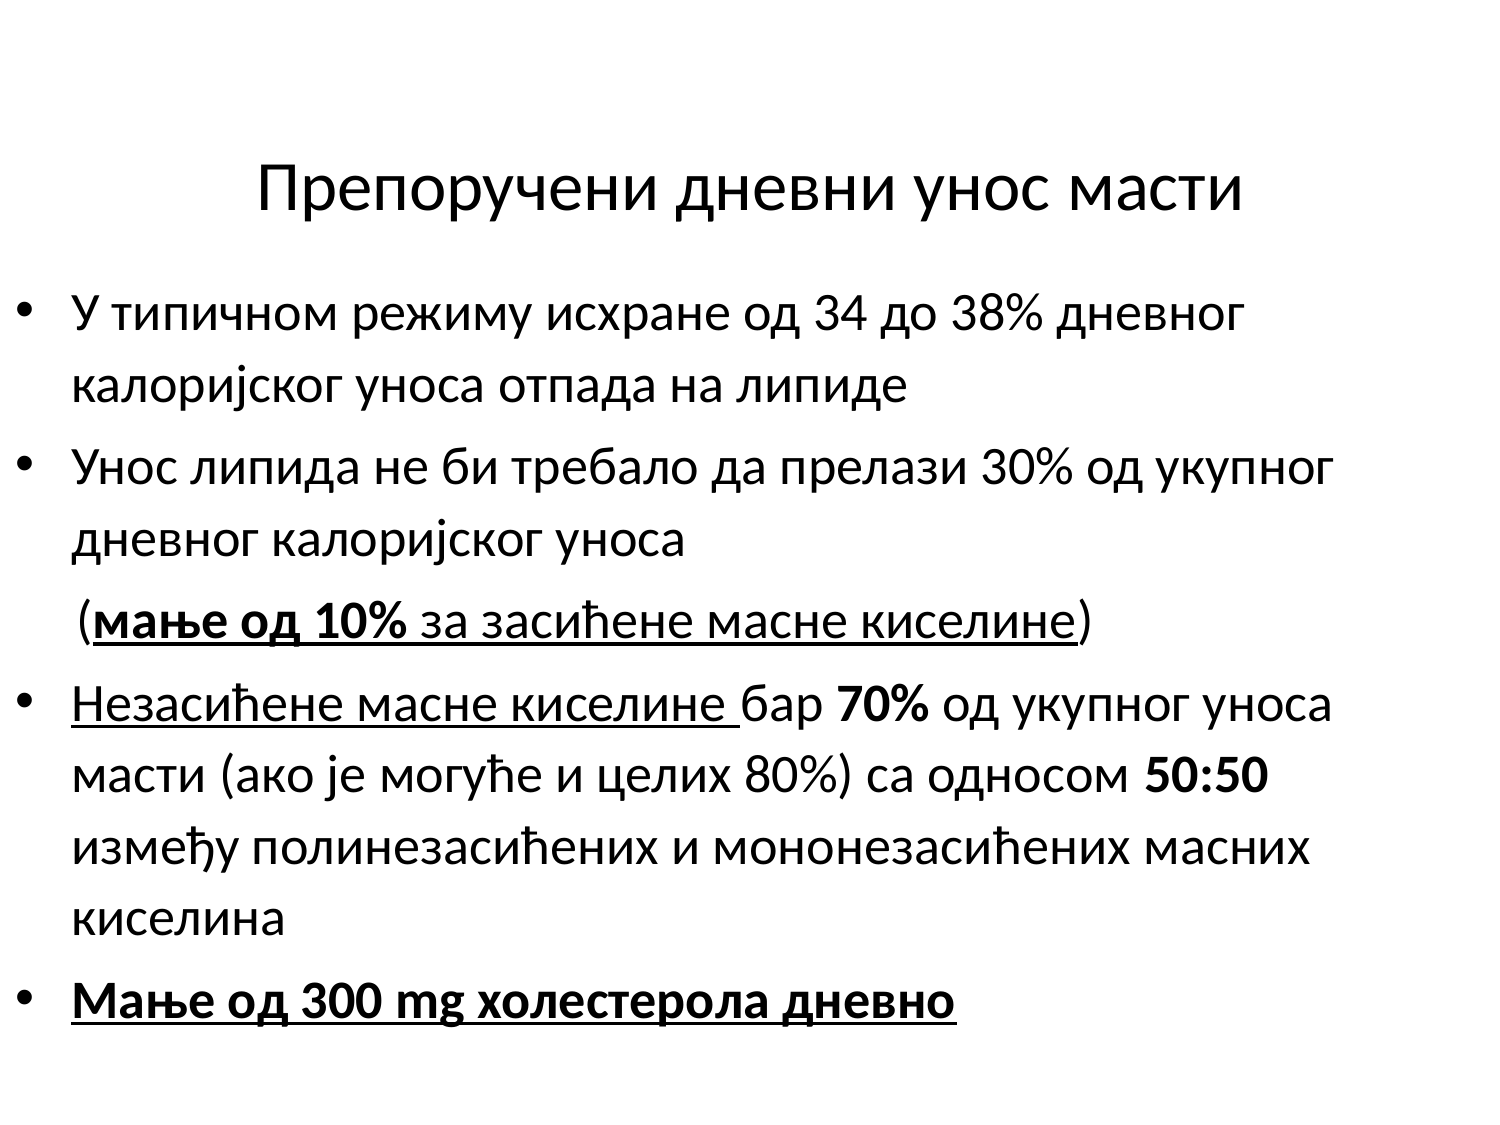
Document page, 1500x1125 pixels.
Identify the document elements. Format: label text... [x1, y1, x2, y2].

title Препоручени дневни унос масти [0, 113, 1500, 251]
list У типичном режиму исхране од 34 до 38% дневног калоријског уноса отпада на липиде Унос липида не би требало да прелази 30% од укупног дневног калоријског уноса (мање од 10% за засићене масне киселине) Незасићене масне киселине бар 70% од укупног уноса масти (ако је могуће и целих 80%) са односом 50:50 између полинезасићених и мононезасићених масних киселина Мање од 300 mg холестерола дневно [0, 262, 1425, 1125]
